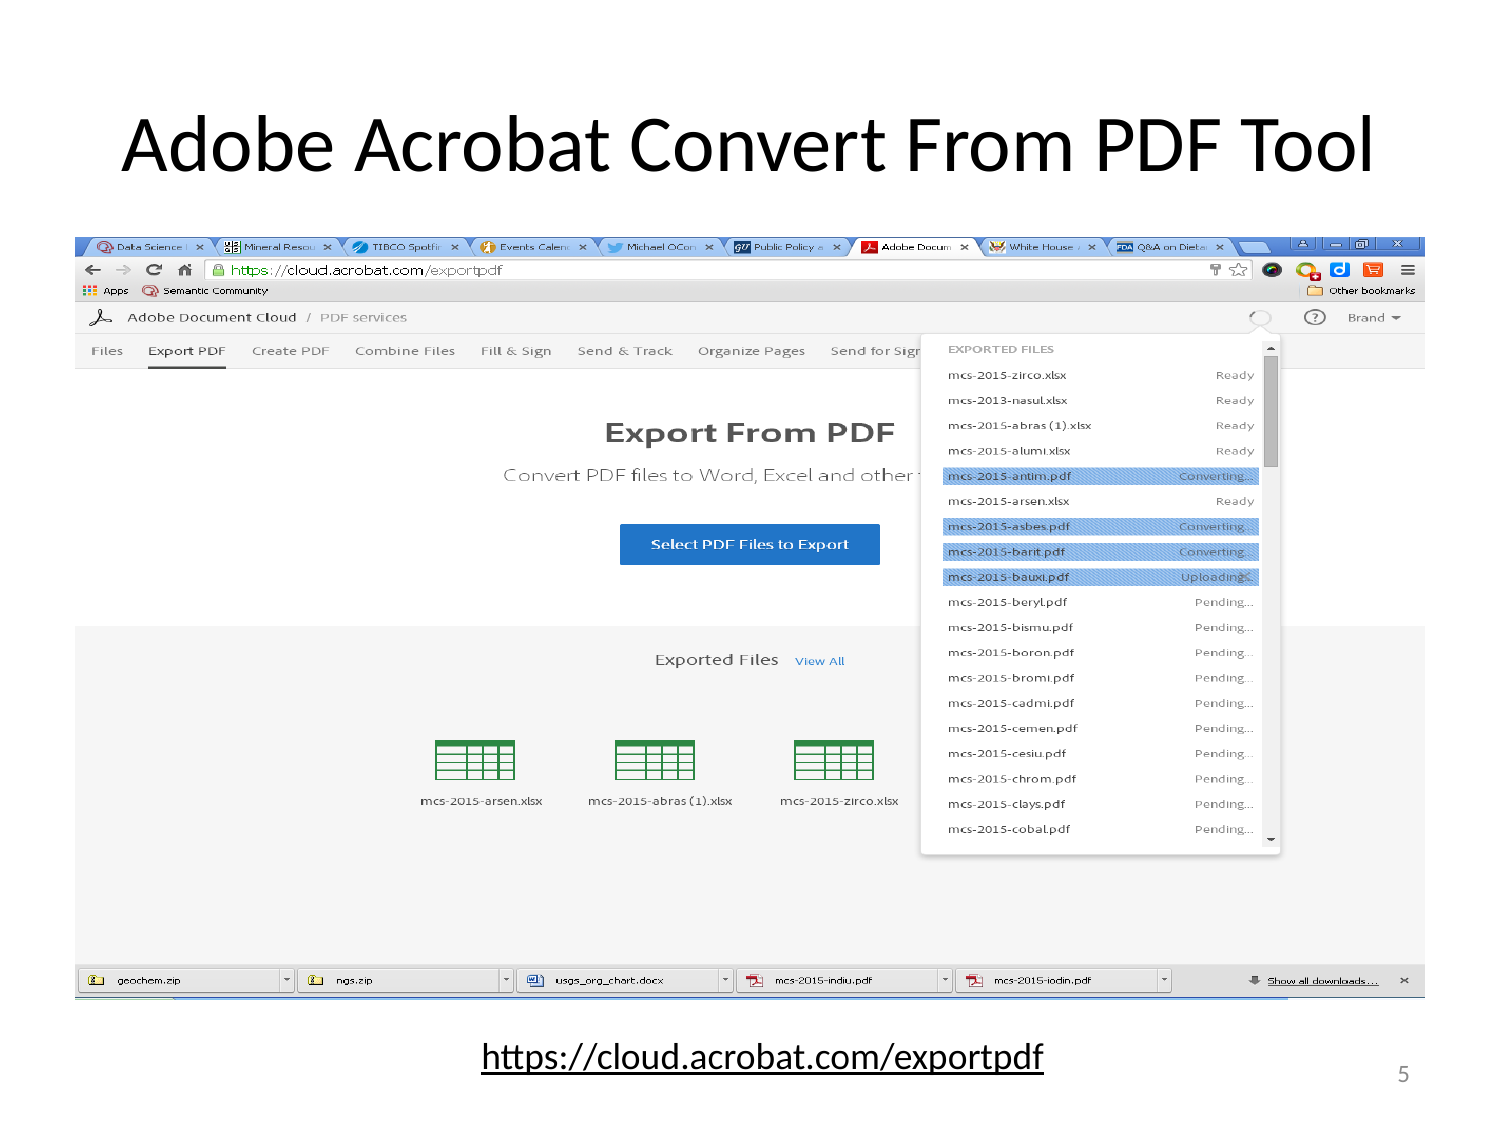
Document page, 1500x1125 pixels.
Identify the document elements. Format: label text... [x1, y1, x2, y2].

slide_number 5 [1074, 1042, 1425, 1103]
title Adobe Acrobat Convert From PDF Tool [75, 45, 1425, 233]
picture [74, 237, 1426, 1001]
text_box https://cloud.acrobat.com/exportpdf [466, 1024, 1068, 1085]
